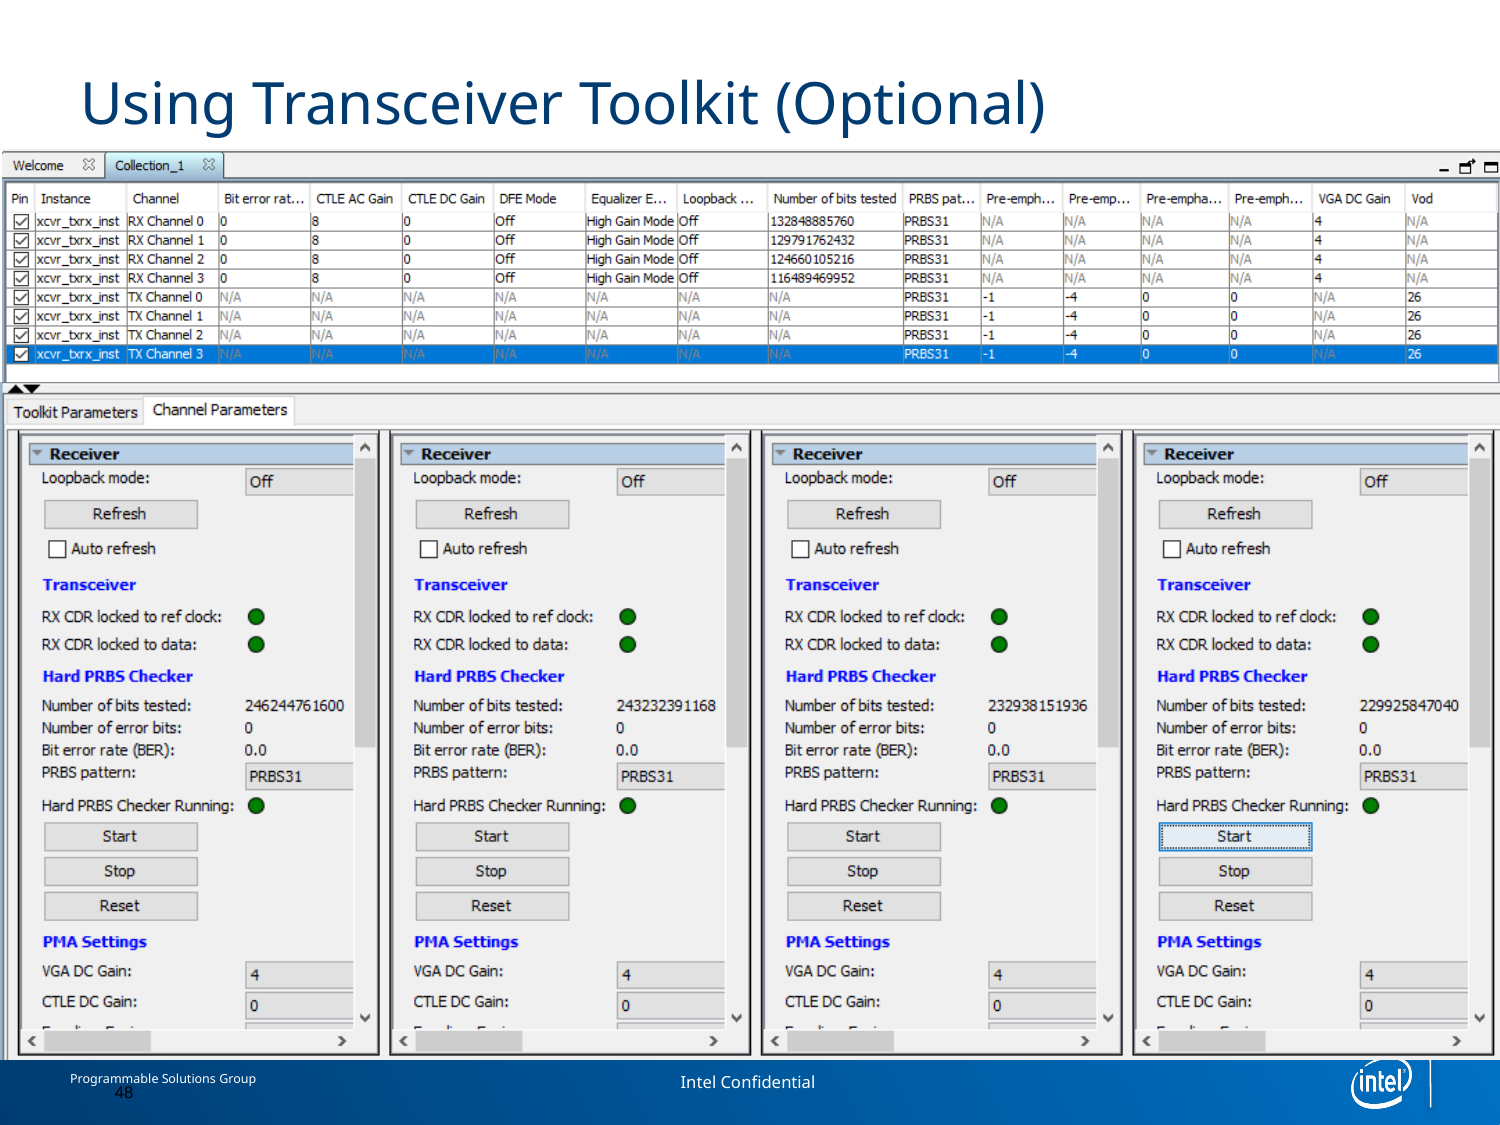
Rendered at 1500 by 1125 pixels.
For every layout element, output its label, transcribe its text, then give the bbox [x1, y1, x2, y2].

slide_number 48 [19, 1069, 134, 1116]
title Using Transceiver Toolkit (Optional) [80, 65, 1458, 148]
picture [0, 149, 1500, 1109]
